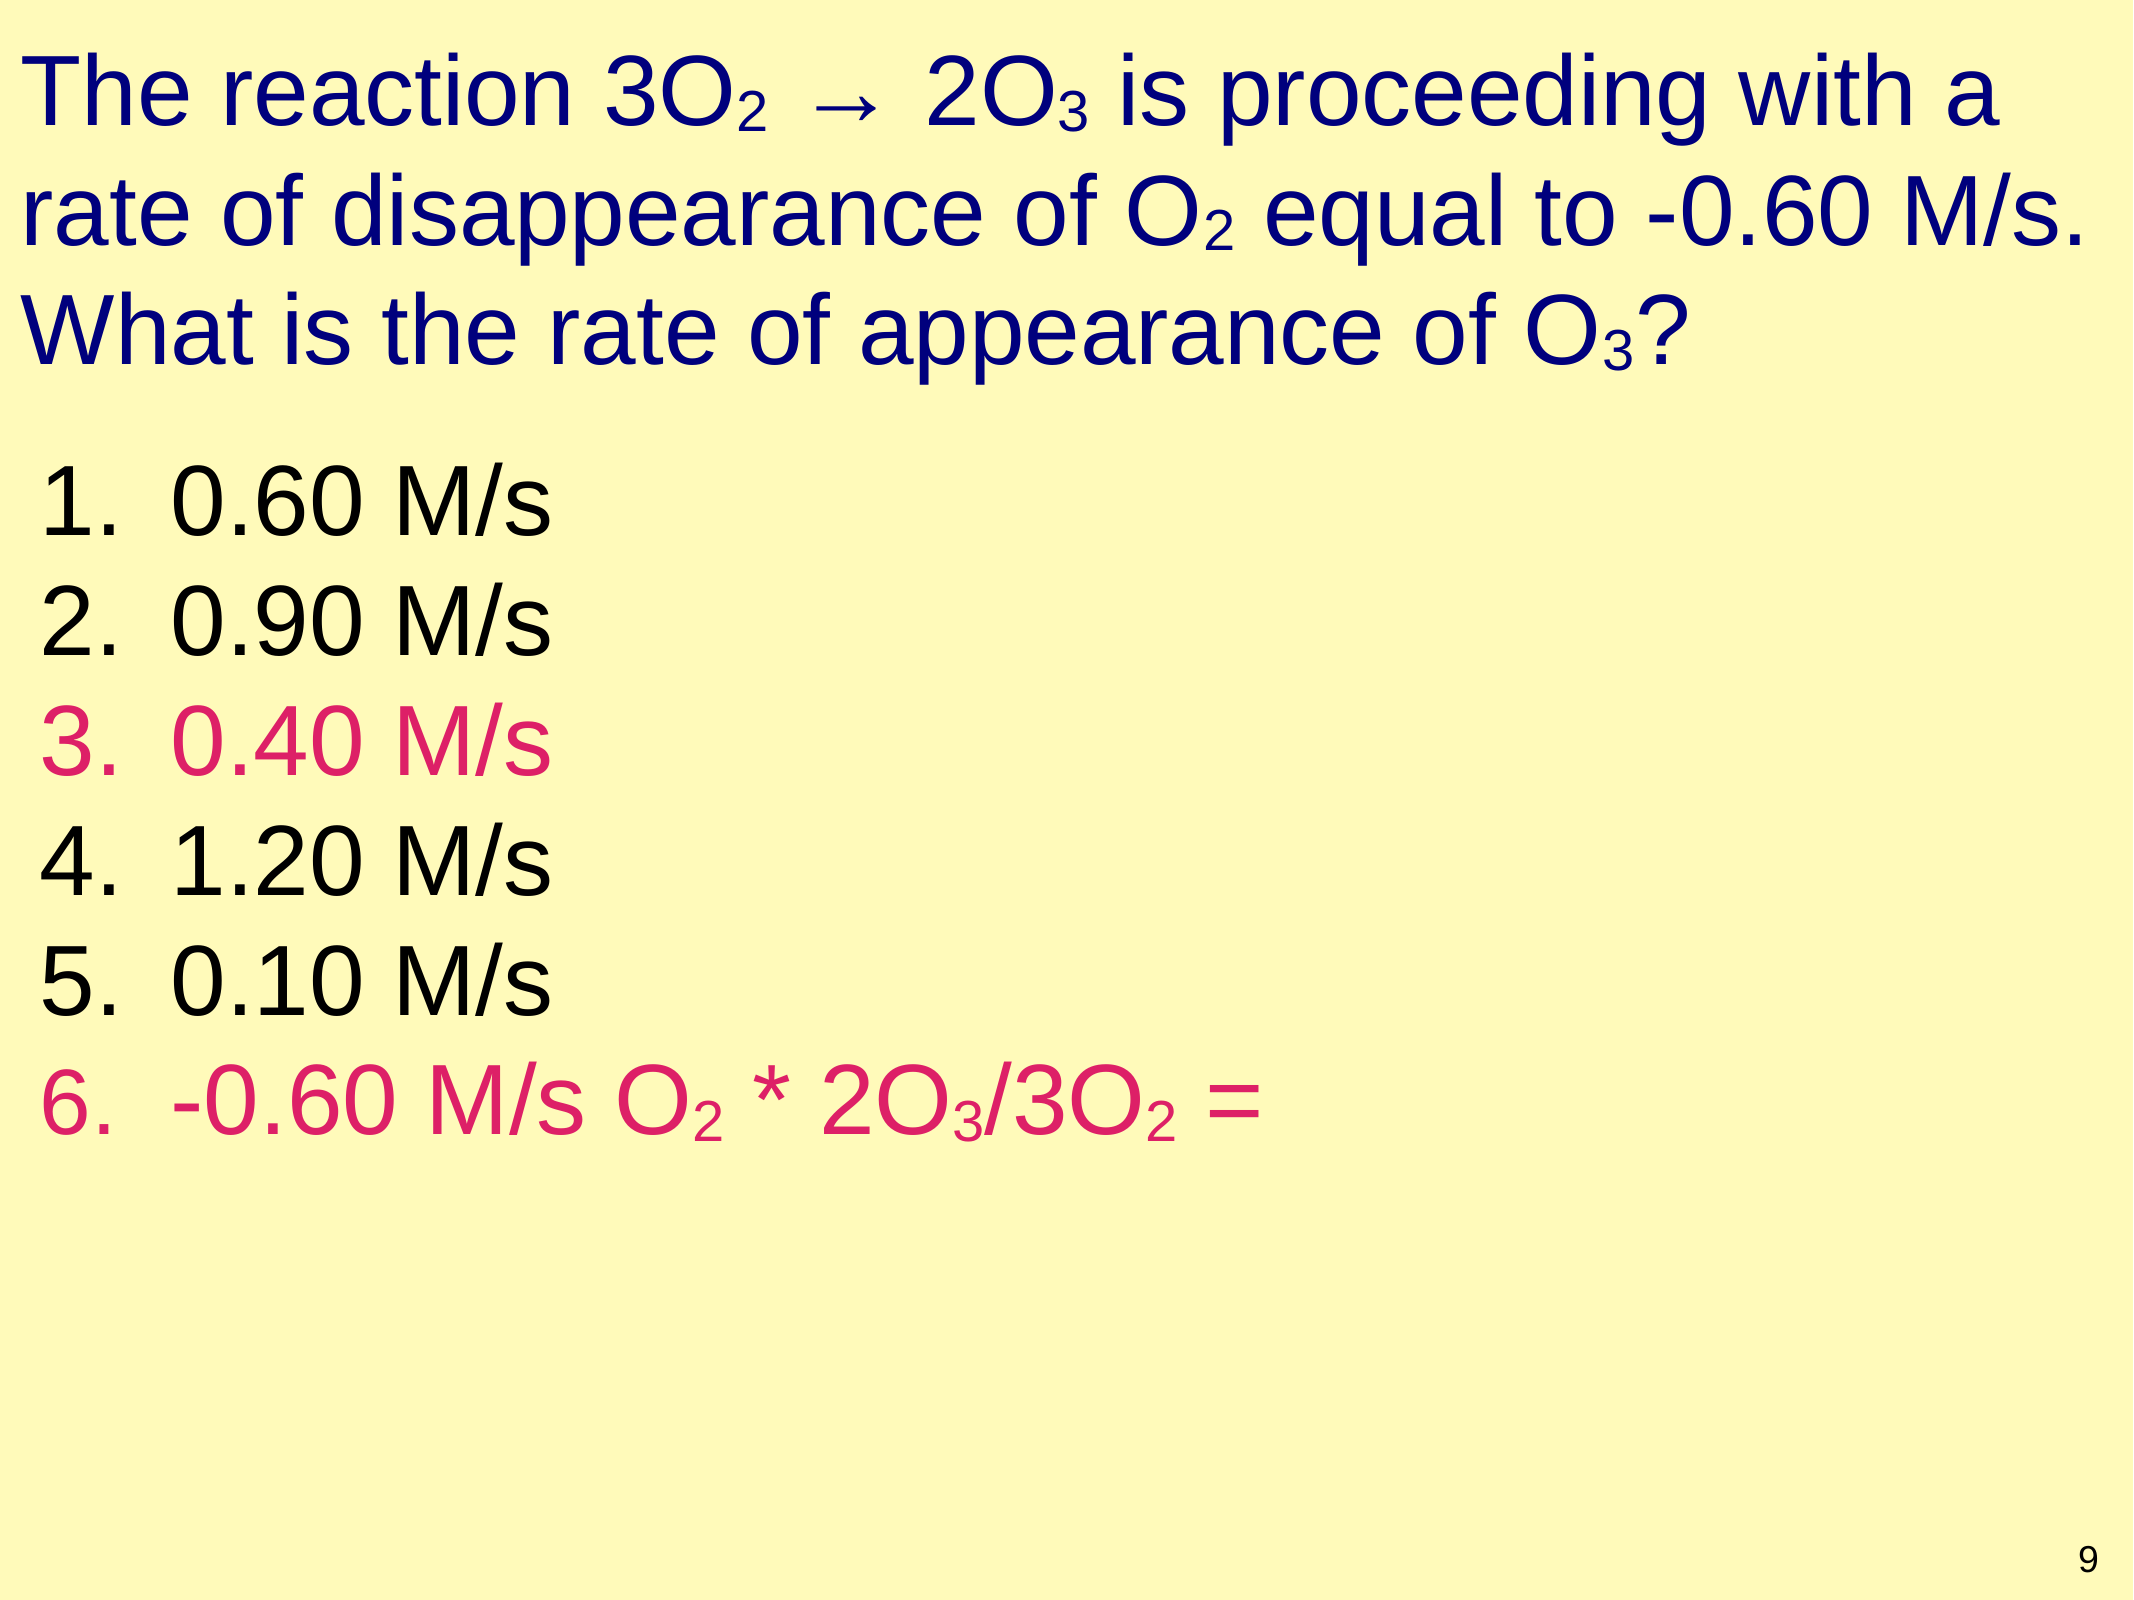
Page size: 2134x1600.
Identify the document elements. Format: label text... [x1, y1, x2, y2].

list 0.60 M/s 0.90 M/s 0.40 M/s 1.20 M/s 0.10 M/s -0.60 M/s O2 * 2O3/3O2 = [30, 426, 2118, 1586]
title The reaction 3O2 → 2O3 is proceeding with a rate of disappearance of O2 equal to -0.60 M/s. What is the rate of appearance of O3? [11, 16, 2120, 416]
